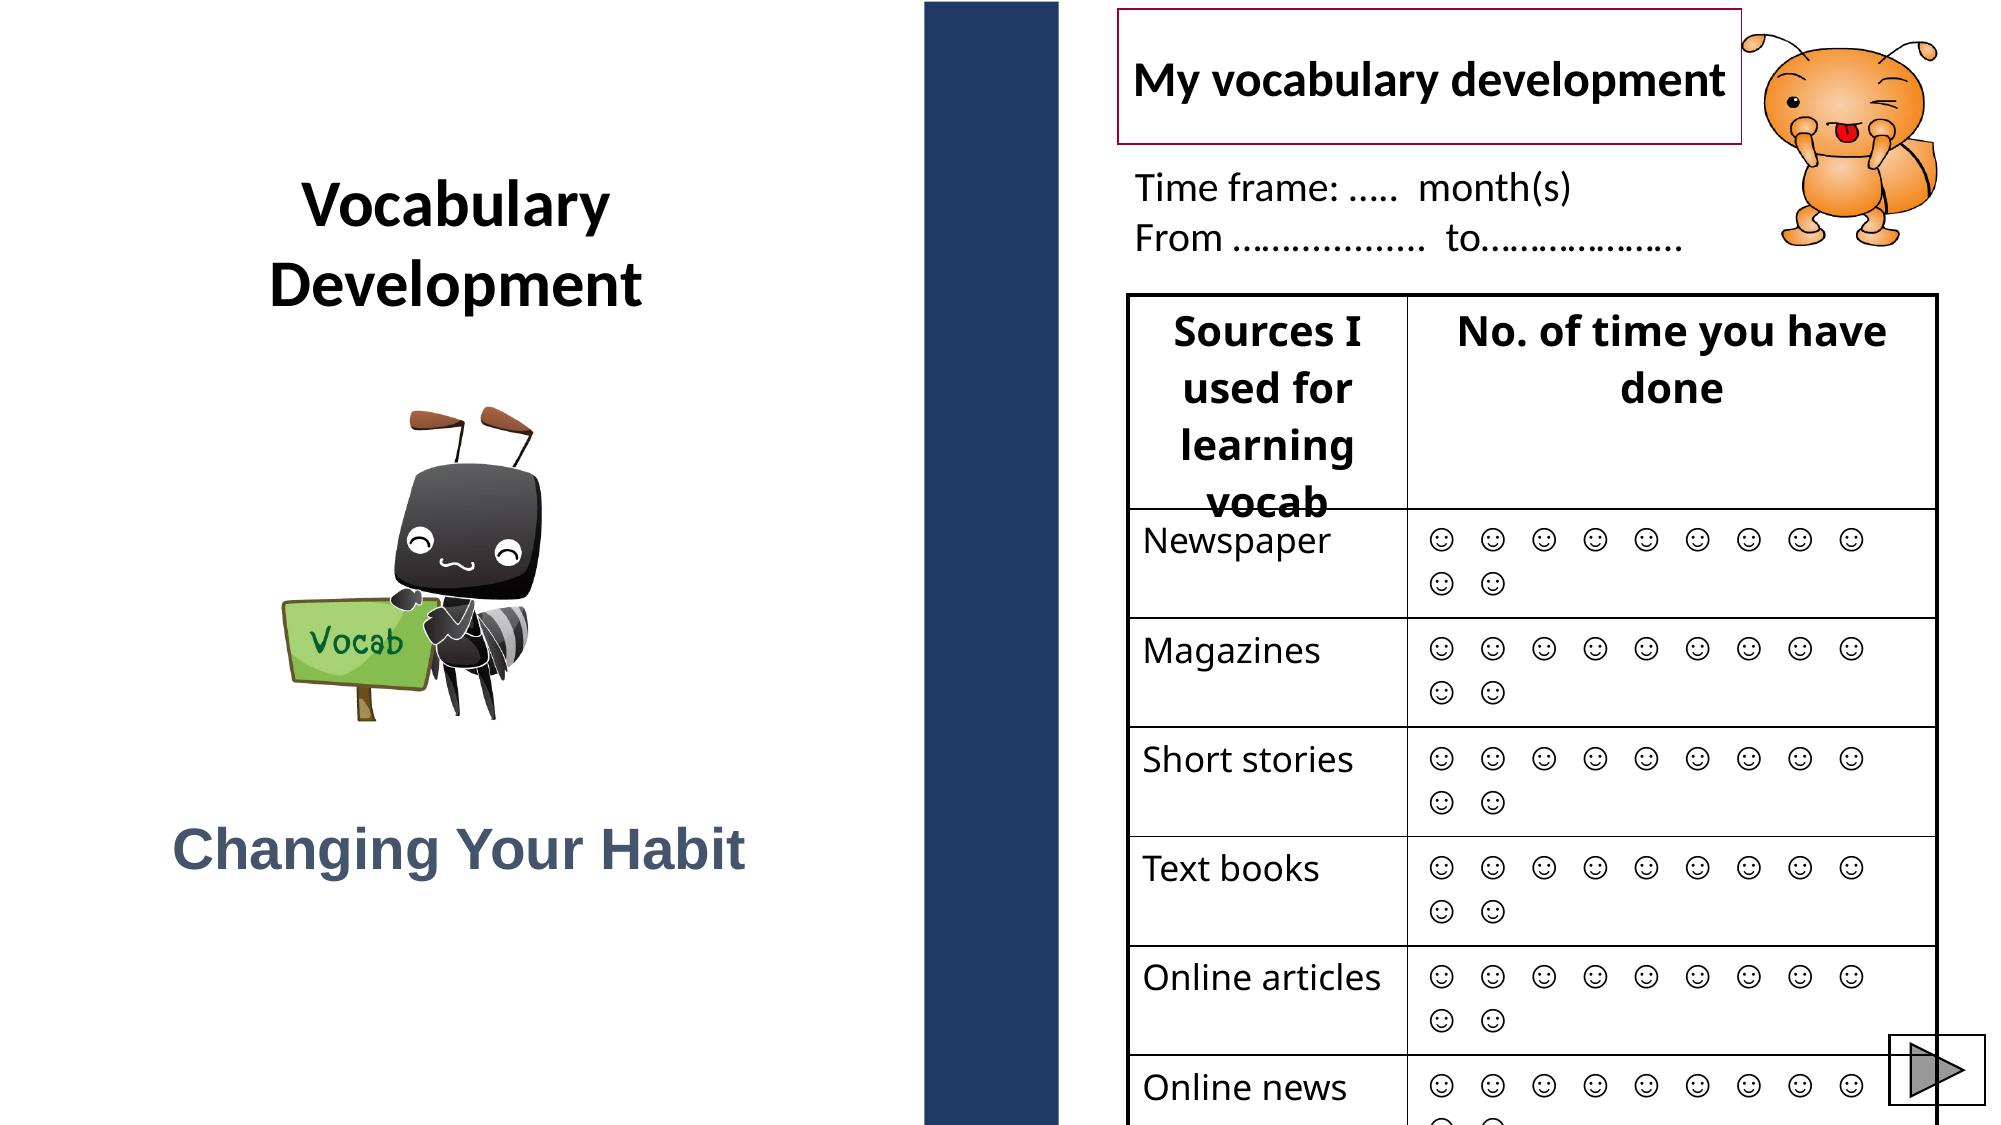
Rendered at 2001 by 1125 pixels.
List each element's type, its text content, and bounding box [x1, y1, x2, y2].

table_cell Newspaper [1130, 510, 1407, 617]
table_cell Short stories [1130, 728, 1407, 836]
table_cell ☺ ☺ ☺ ☺ ☺ ☺ ☺ ☺ ☺ ☺ ☺ [1408, 728, 1935, 836]
text_box My vocabulary development [1118, 9, 1742, 144]
table_cell ☺ ☺ ☺ ☺ ☺ ☺ ☺ ☺ ☺ ☺ ☺ [1408, 619, 1935, 726]
table_cell Online news [1130, 1056, 1407, 1125]
text_box [1939, 1034, 1986, 1106]
picture [1741, 33, 1938, 254]
text_box [923, 1, 1060, 1125]
table_header Sources I used for learning vocab [1130, 297, 1407, 508]
table_cell ☺ ☺ ☺ ☺ ☺ ☺ ☺ ☺ ☺ ☺ ☺ [1408, 510, 1935, 617]
table_cell Text books [1130, 837, 1407, 945]
text_box Time frame: ….. month(s) From ……............. to………………… [1118, 151, 1938, 268]
table_cell ☺ ☺ ☺ ☺ ☺ ☺ ☺ ☺ ☺ ☺ ☺ [1408, 1056, 1935, 1125]
table_header No. of time you have done [1408, 297, 1935, 508]
table_cell ☺ ☺ ☺ ☺ ☺ ☺ ☺ ☺ ☺ ☺ ☺ [1408, 837, 1935, 945]
table_cell Online articles [1130, 947, 1407, 1054]
picture [157, 369, 676, 759]
text_box Vocabulary Development [94, 151, 819, 328]
text_box Changing Your Habit [77, 839, 858, 960]
table_cell Magazines [1130, 619, 1407, 726]
table_cell ☺ ☺ ☺ ☺ ☺ ☺ ☺ ☺ ☺ ☺ ☺ [1408, 947, 1935, 1054]
